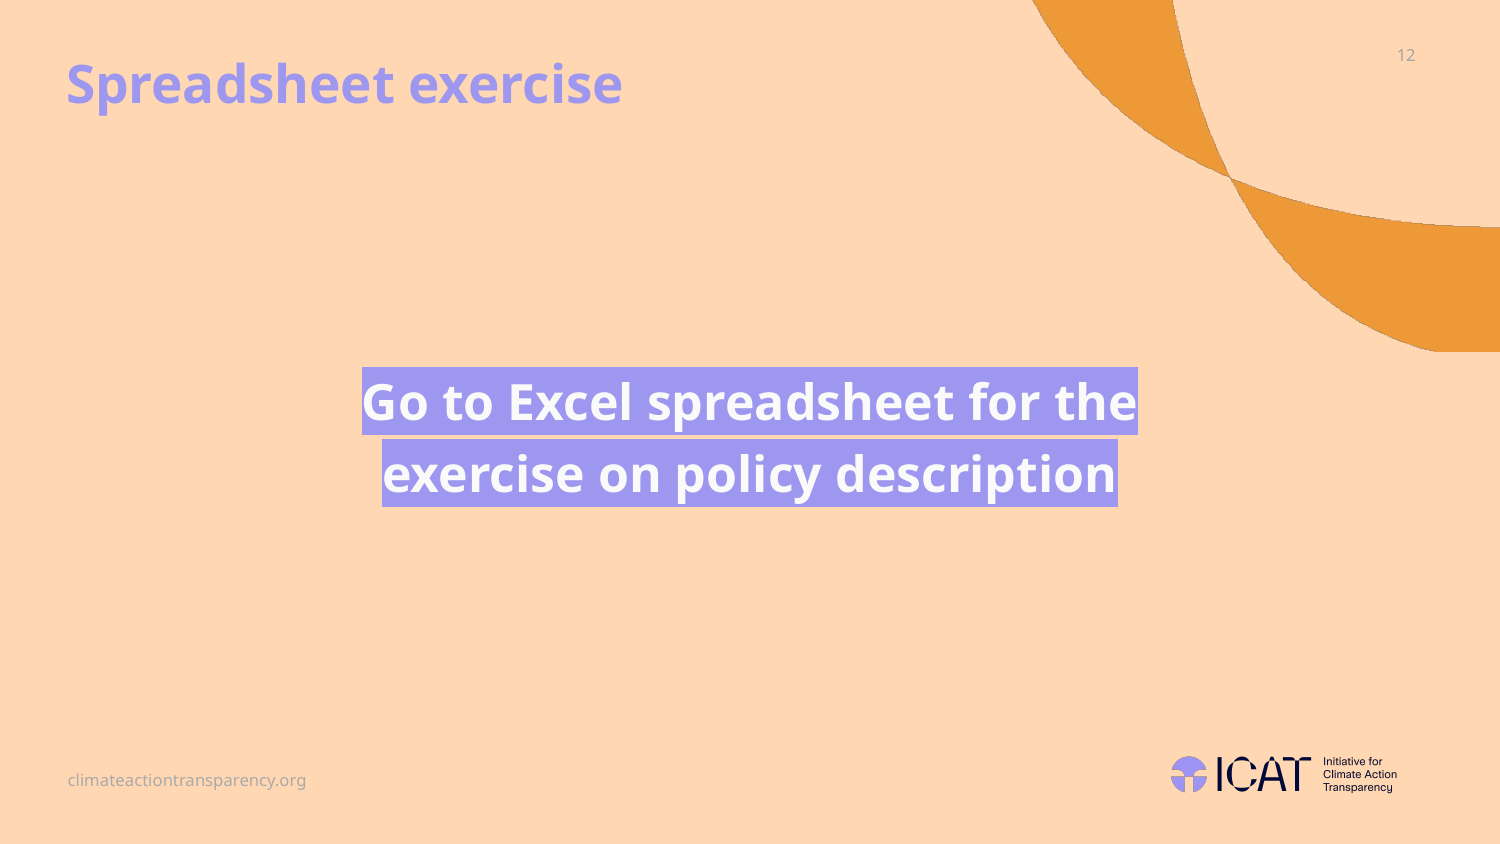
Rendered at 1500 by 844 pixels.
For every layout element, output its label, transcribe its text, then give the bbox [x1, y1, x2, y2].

picture [1171, 724, 1430, 824]
text_box Go to Excel spreadsheet for the exercise on policy description [306, 366, 1194, 494]
table_header Approximate likelihood (rule of thumb) [383, 494, 1117, 506]
title Spreadsheet exercise [51, 35, 1449, 130]
picture [976, 0, 1500, 352]
